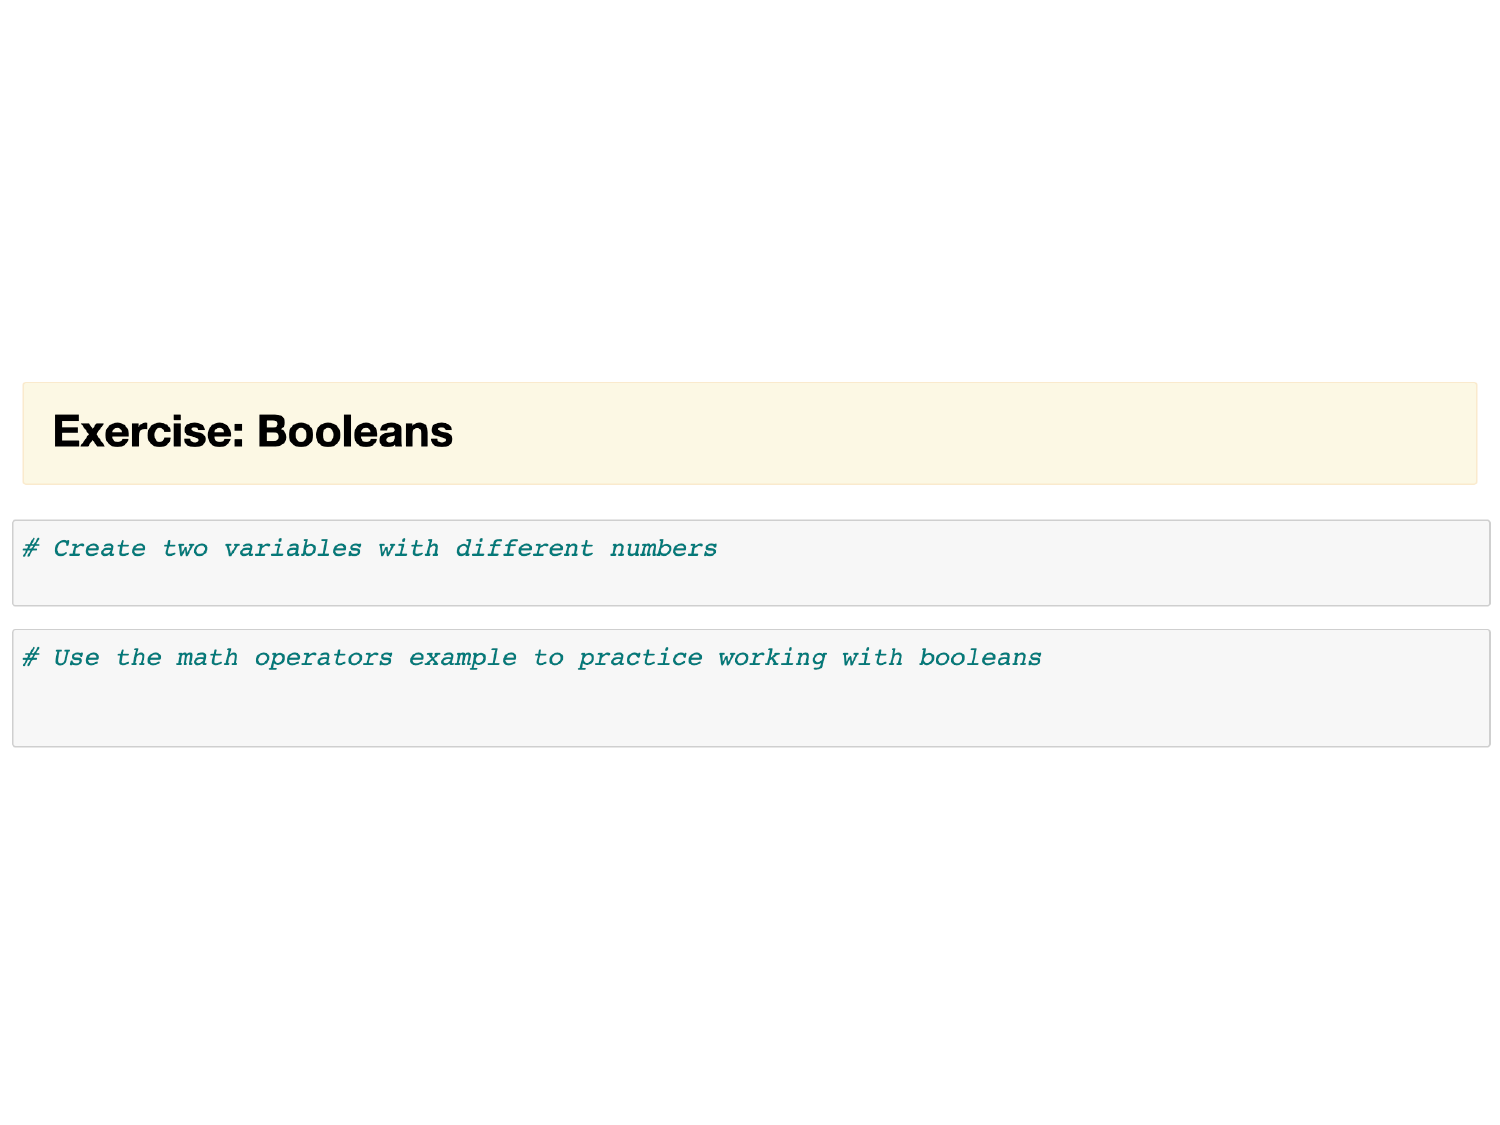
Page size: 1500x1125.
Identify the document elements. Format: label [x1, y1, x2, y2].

picture [0, 368, 1500, 756]
